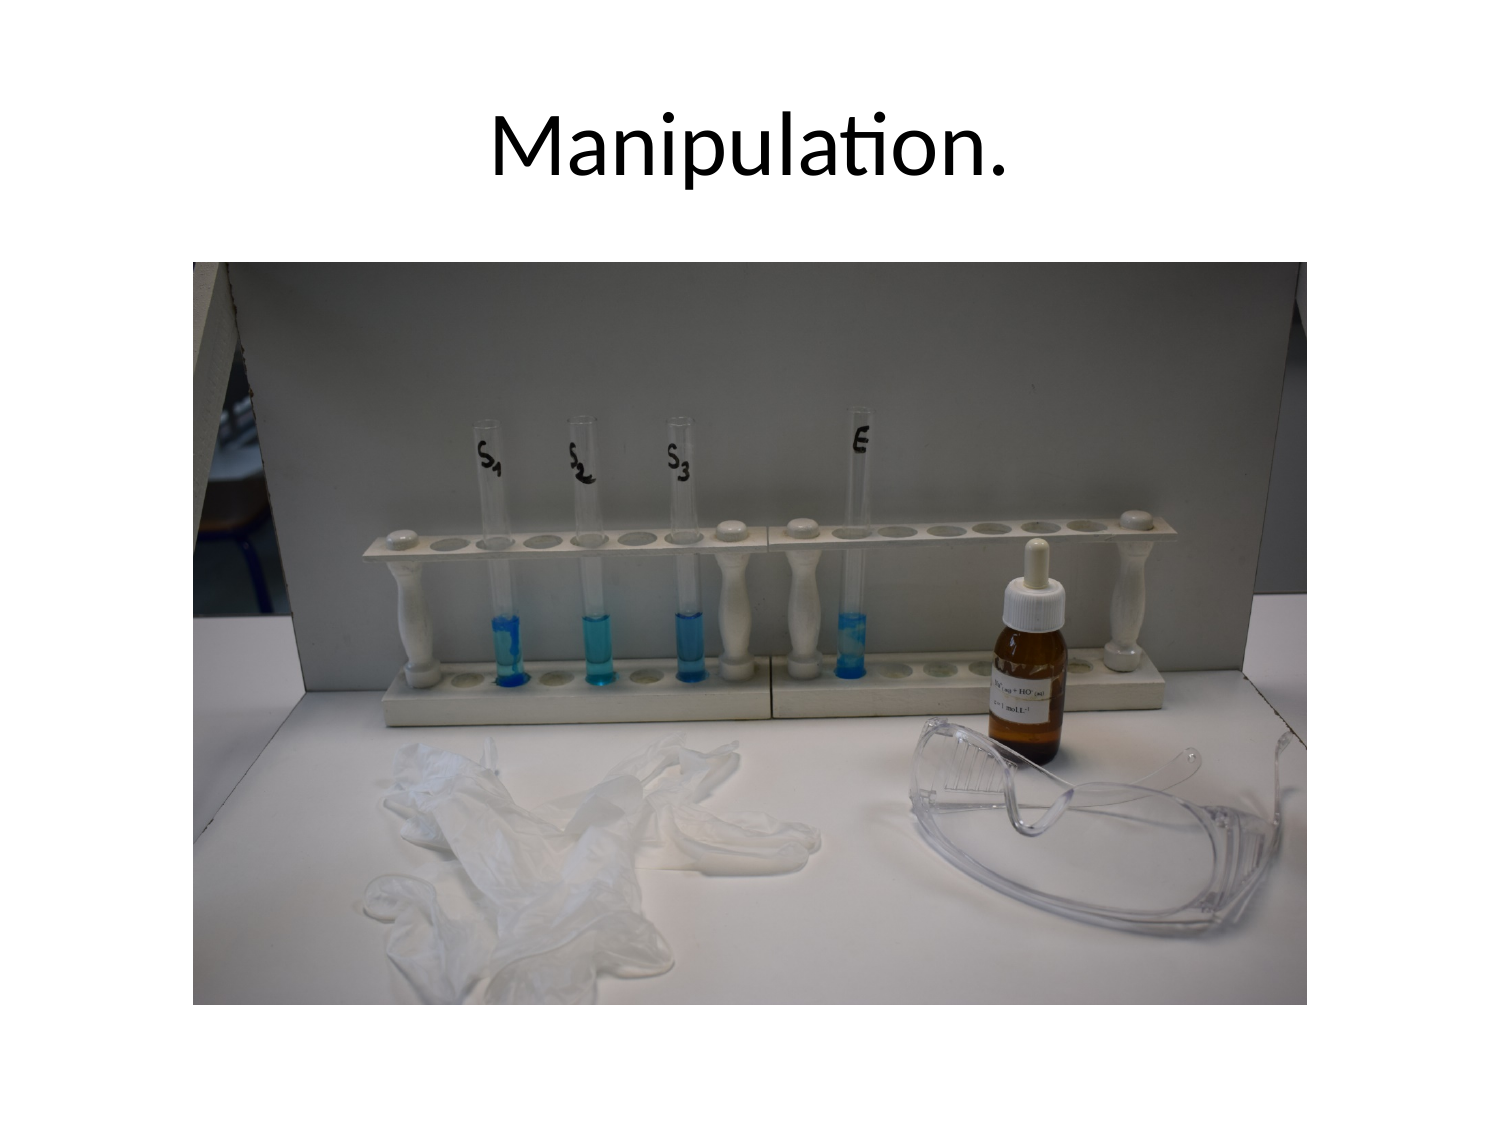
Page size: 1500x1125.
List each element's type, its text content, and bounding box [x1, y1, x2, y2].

title Manipulation. [75, 45, 1425, 233]
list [192, 262, 1307, 1006]
